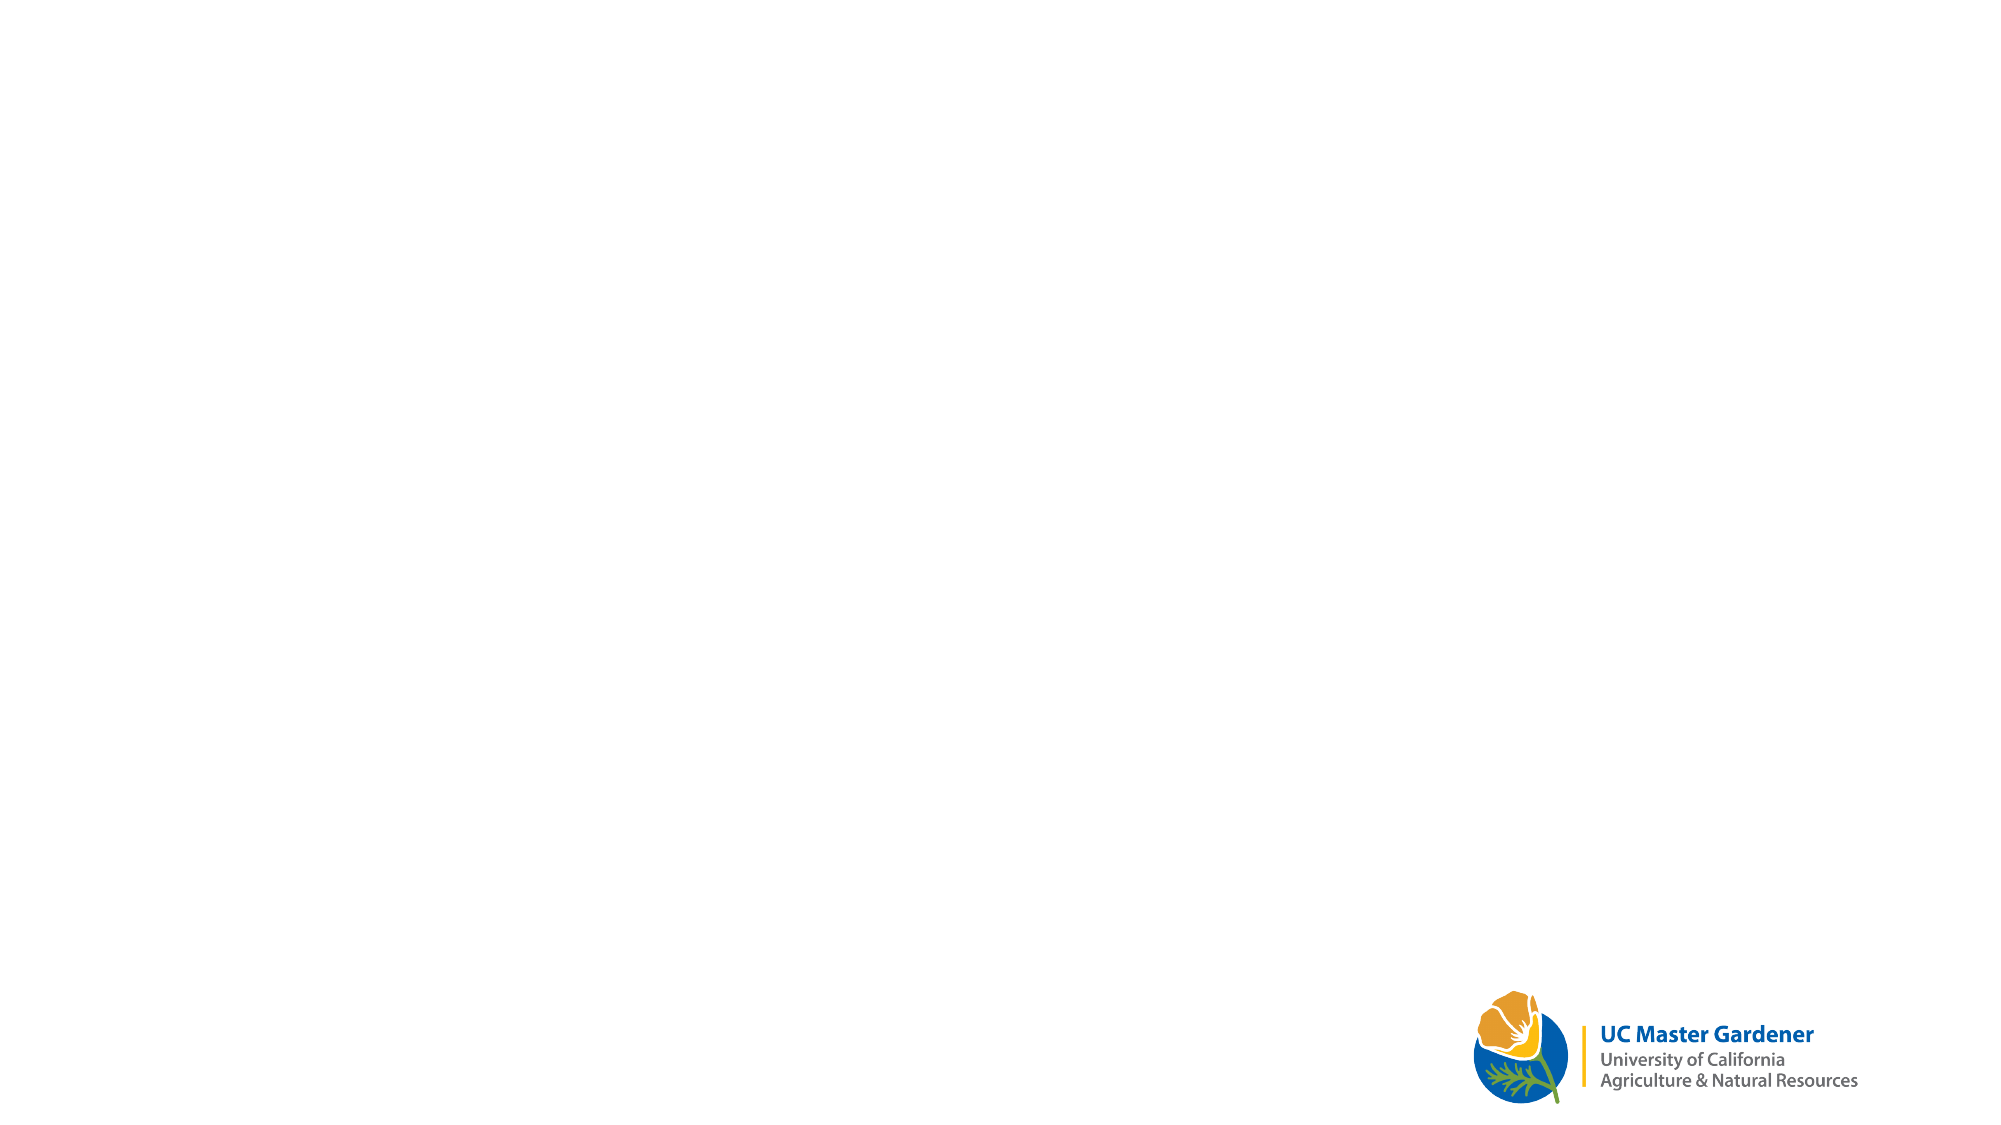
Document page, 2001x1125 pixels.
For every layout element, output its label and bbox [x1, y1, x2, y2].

picture [1472, 990, 1860, 1105]
